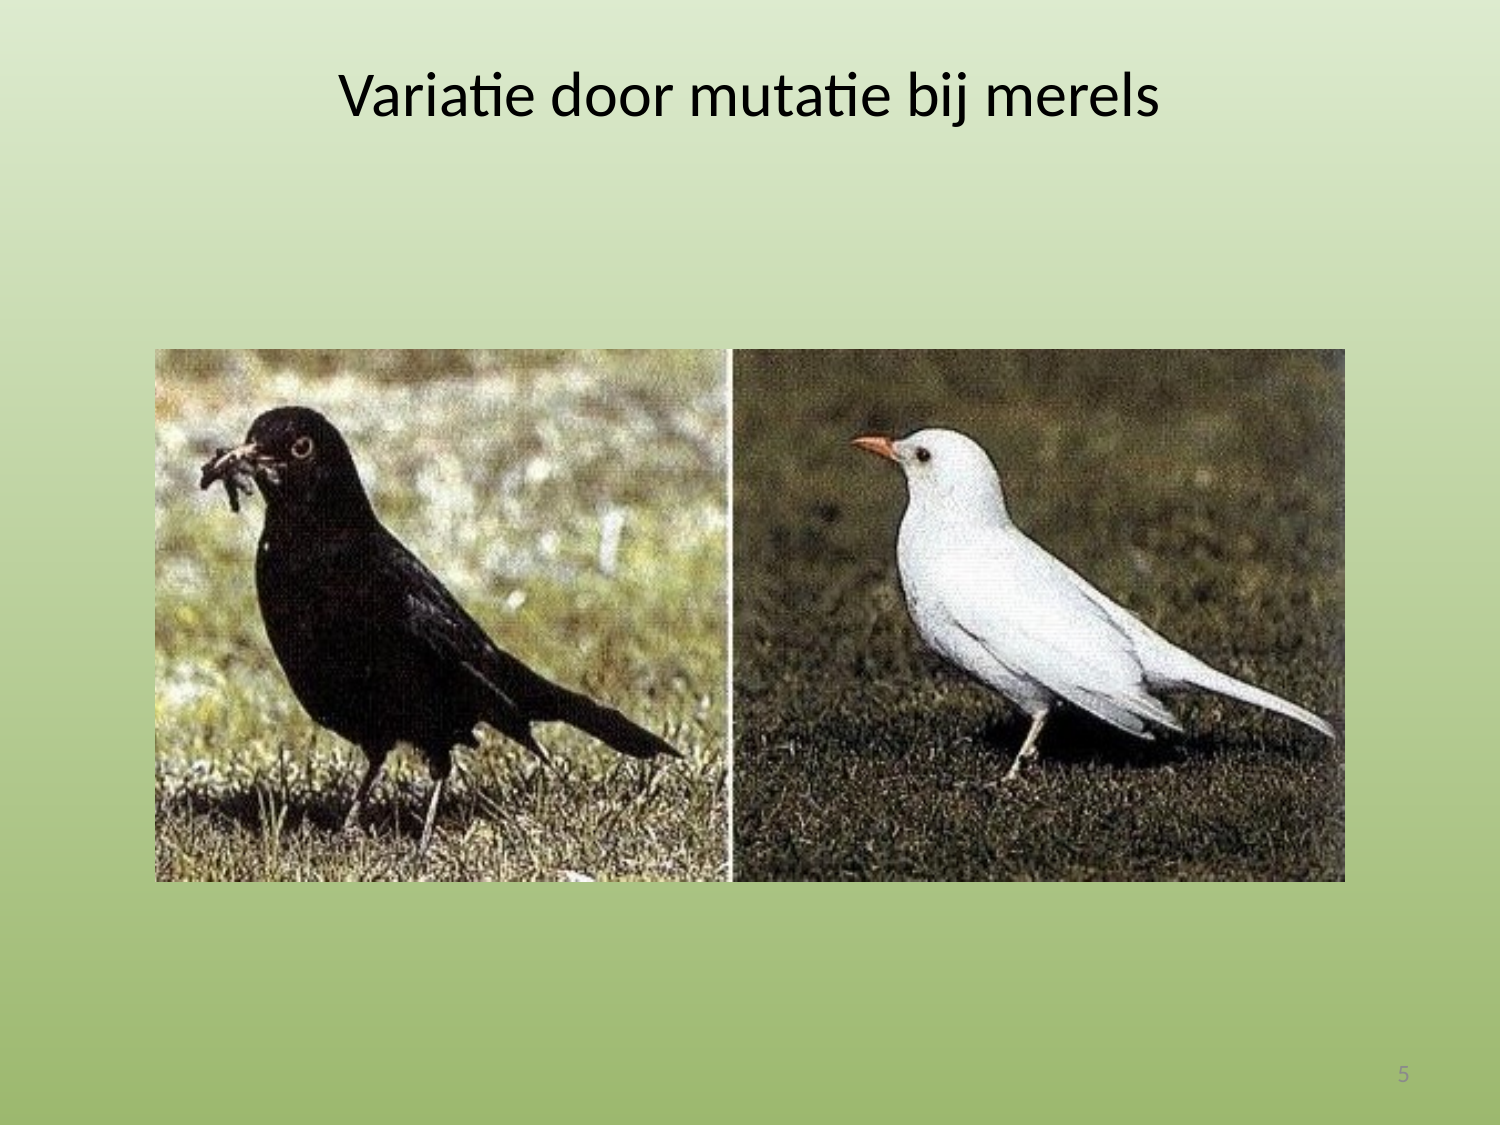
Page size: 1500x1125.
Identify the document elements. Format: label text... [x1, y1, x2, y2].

title Variatie door mutatie bij merels [75, 45, 1425, 138]
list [155, 349, 1346, 882]
slide_number 5 [1074, 1042, 1425, 1103]
